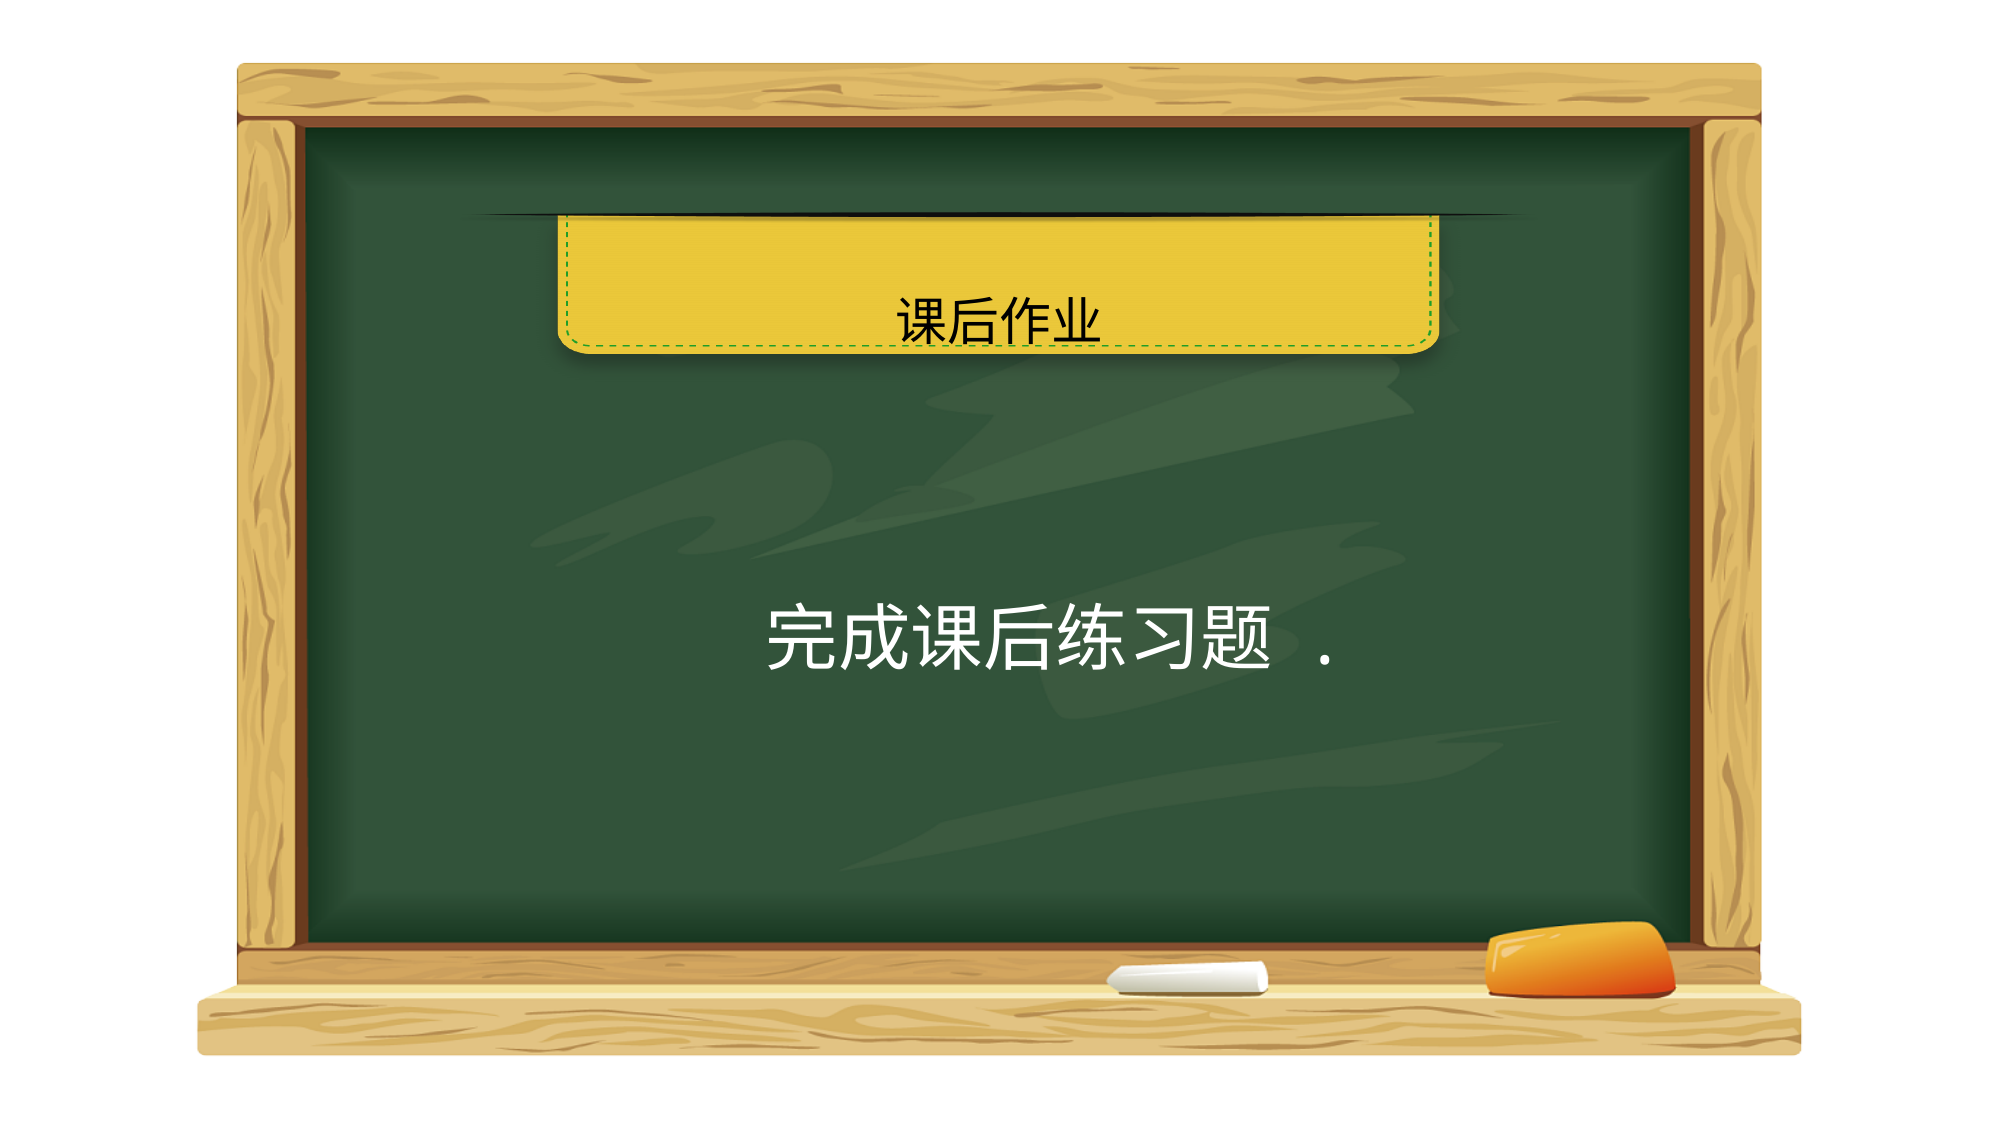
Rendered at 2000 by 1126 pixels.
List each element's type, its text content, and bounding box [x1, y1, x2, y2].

text_box 完成课后练习题. [401, 412, 1711, 689]
picture [123, 53, 1876, 1082]
